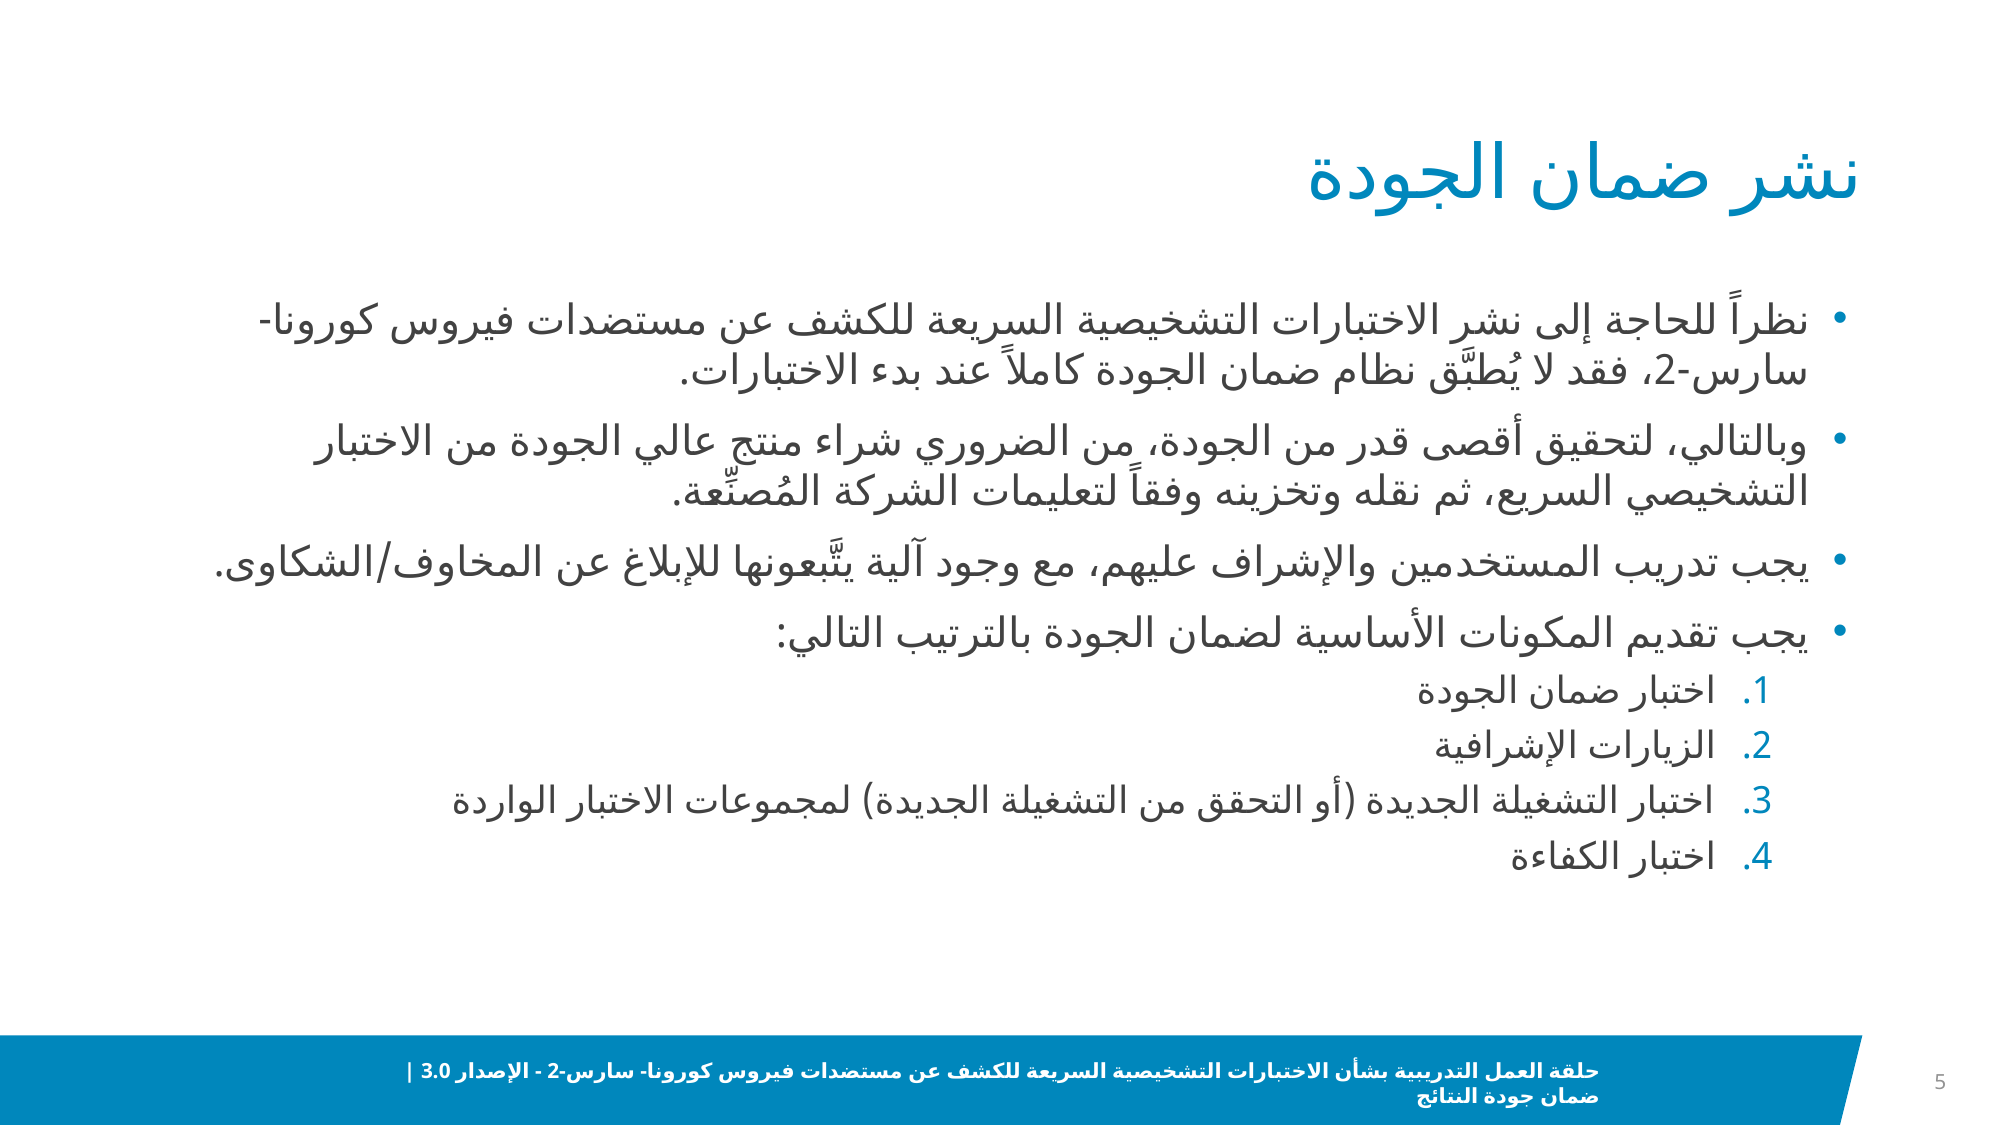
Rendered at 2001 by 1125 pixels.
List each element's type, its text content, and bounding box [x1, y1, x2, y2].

footer حلقة العمل التدريبية بشأن الاختبارات التشخيصية السريعة للكشف عن مستضدات فيروس كورونا- سارس-2 - الإصدار 3.0 | ضمان جودة النتائج [399, 1041, 1600, 1124]
title نشر ضمان الجودة [137, 59, 1863, 215]
slide_number 5 [1862, 1035, 1947, 1125]
list نظراً للحاجة إلى نشر الاختبارات التشخيصية السريعة للكشف عن مستضدات فيروس كورونا-سارس-2، فقد لا يُطبَّق نظام ضمان الجودة كاملاً عند بدء الاختبارات. وبالتالي، لتحقيق أقصى قدر من الجودة، من الضروري شراء منتج عالي الجودة من الاختبار التشخيصي السريع، ثم نقله وتخزينه وفقاً لتعليمات الشركة المُصنِّعة. يجب تدريب المستخدمين والإشراف عليهم، مع وجود آلية يتَّبعونها للإبلاغ عن المخاوف/الشكاوى. يجب تقديم المكونات الأساسية لضمان الجودة بالترتيب التالي: اختبار ضمان الجودة الزيارات الإشرافية اختبار التشغيلة الجديدة (أو التحقق من التشغيلة الجديدة) لمجموعات الاختبار الواردة اختبار الكفاءة [137, 284, 1863, 1014]
